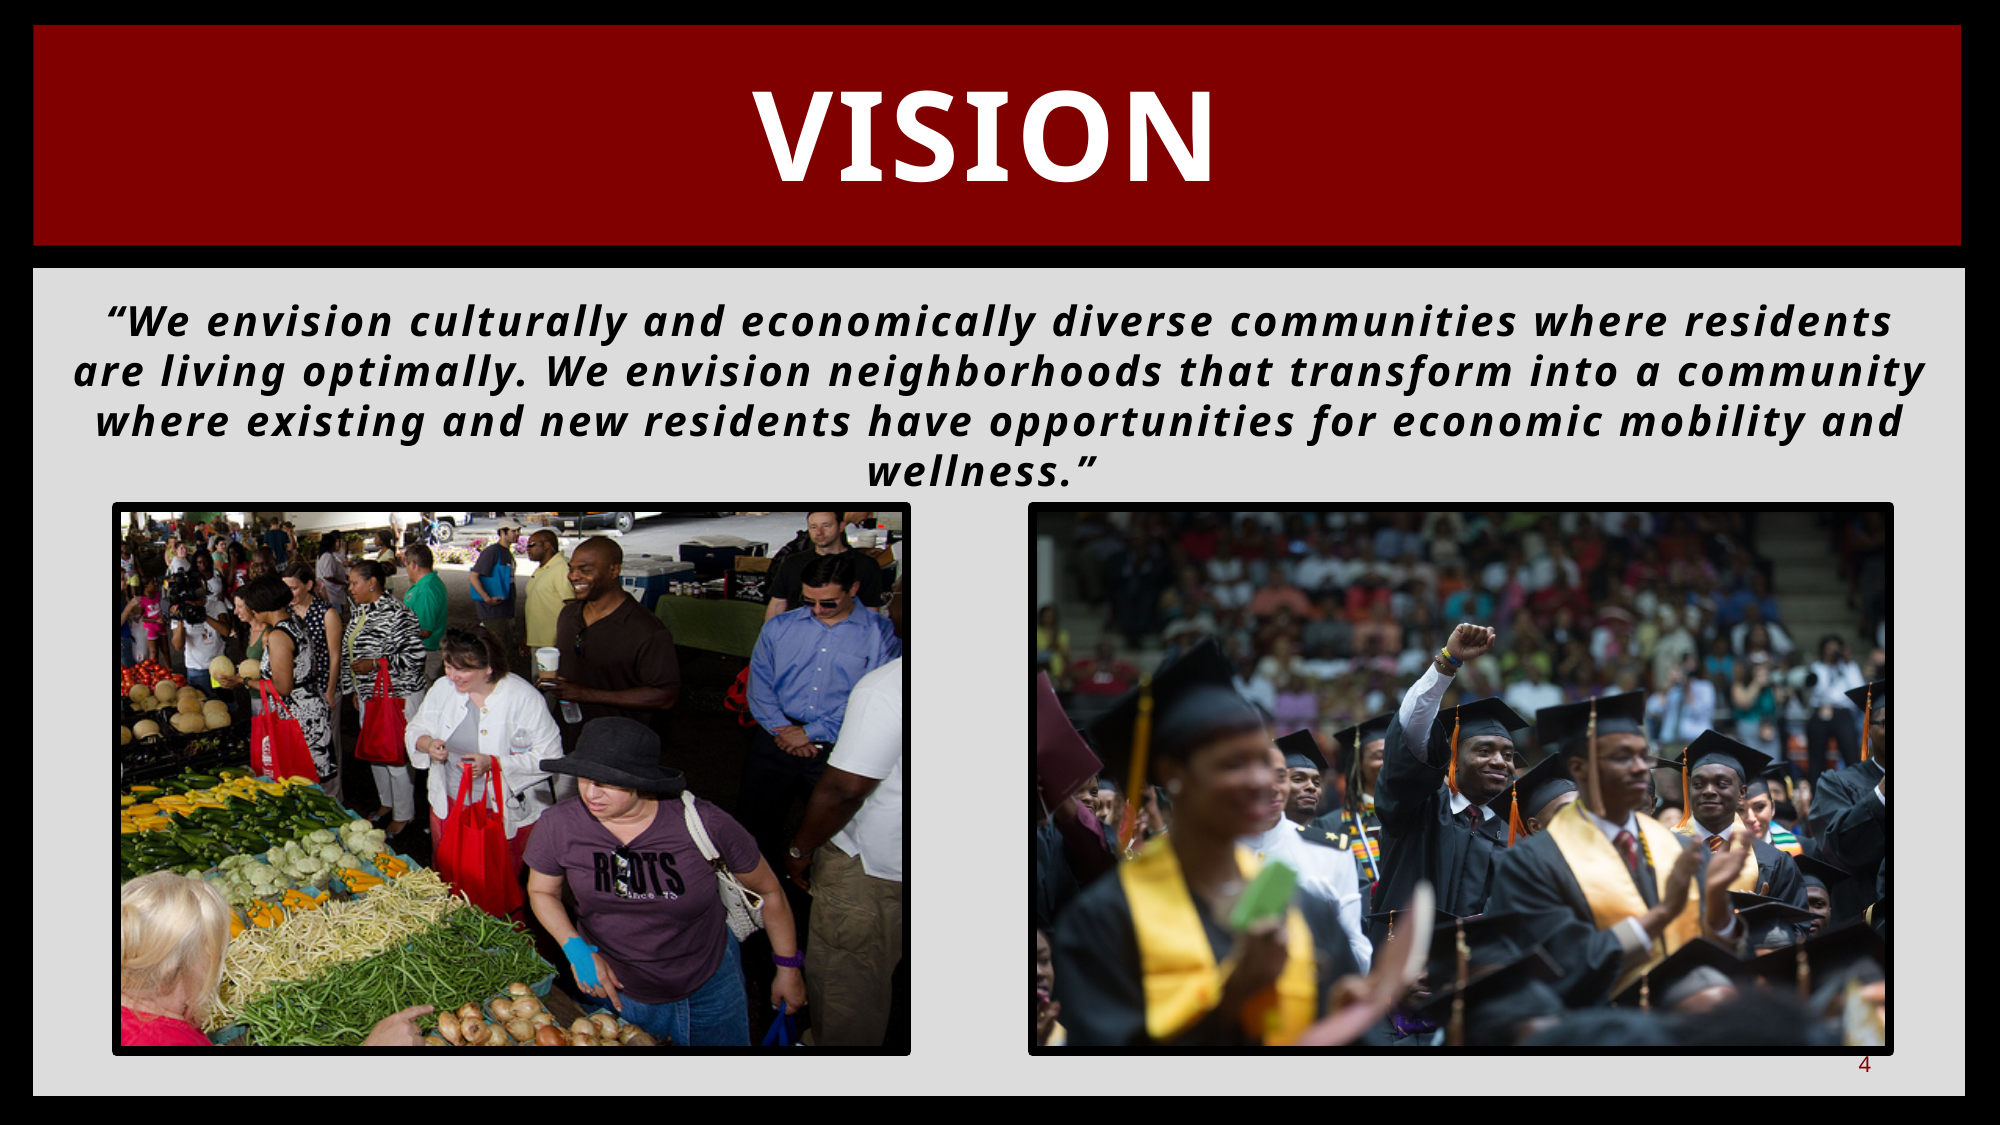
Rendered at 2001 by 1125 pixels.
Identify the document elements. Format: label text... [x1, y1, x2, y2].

picture [1036, 511, 1886, 1047]
picture [120, 511, 903, 1047]
list “We envision culturally and economically diverse communities where residents are living optimally. We envision neighborhoods that transform into a community where existing and new residents have opportunities for economic mobility and wellness.” [52, 287, 1950, 1011]
title Vision [70, 45, 1904, 219]
slide_number 4 [1800, 1041, 1930, 1089]
